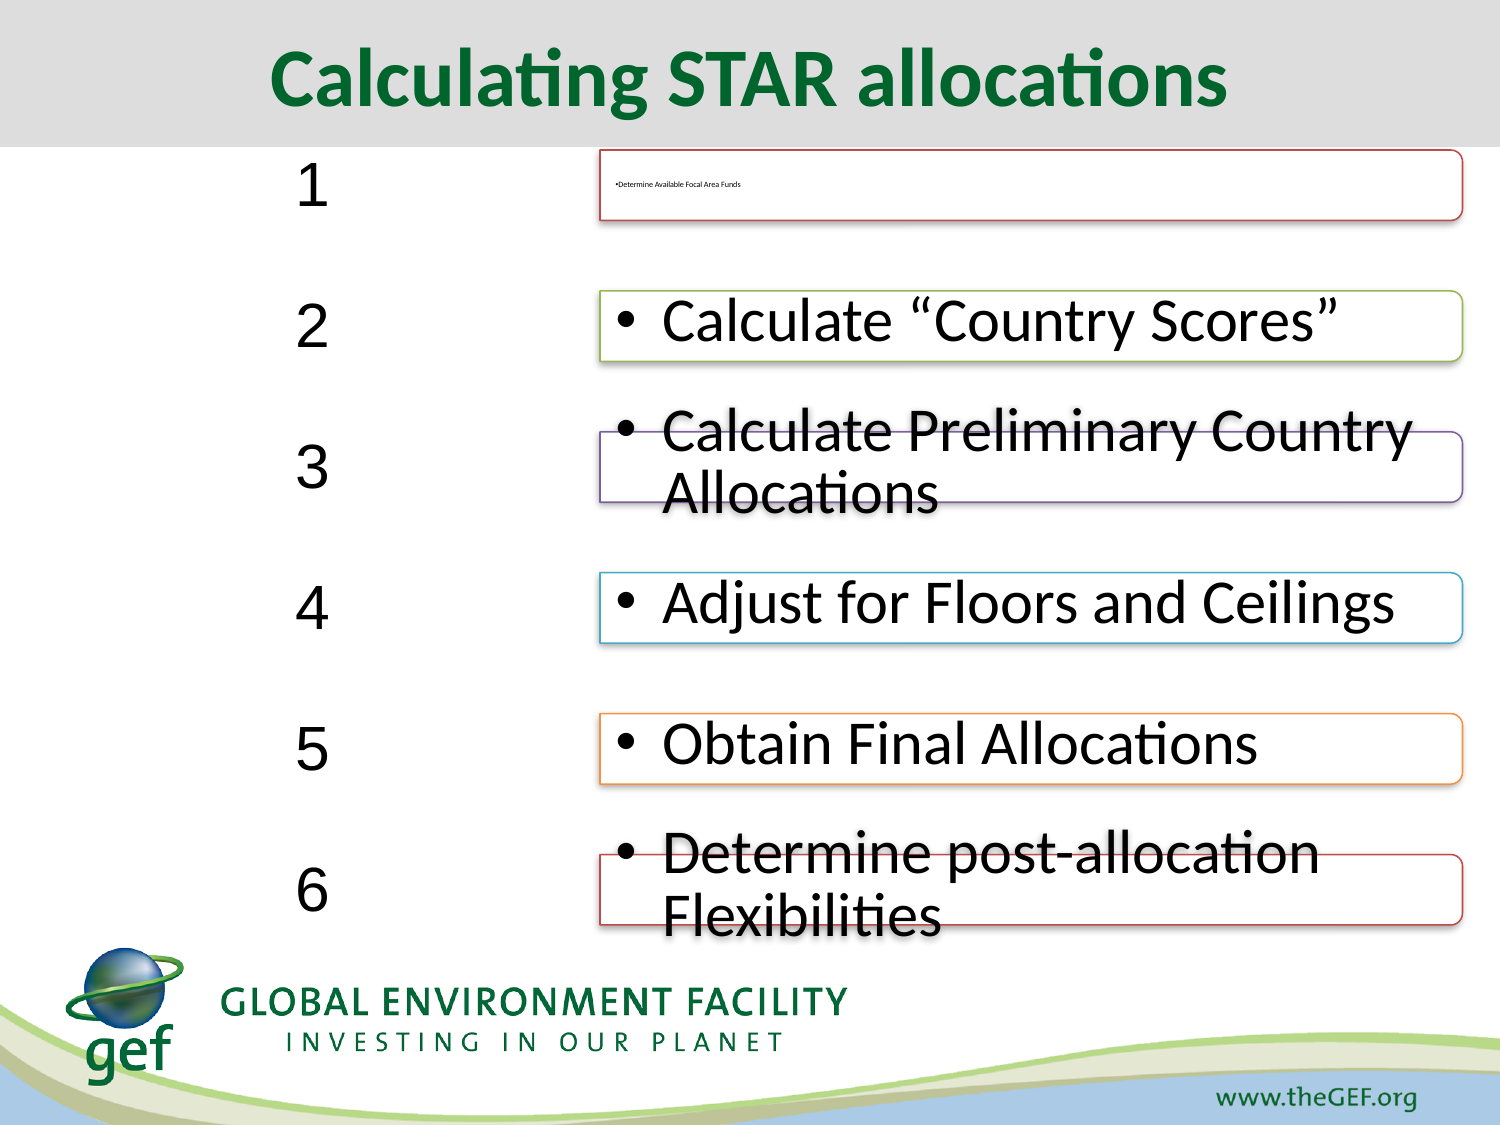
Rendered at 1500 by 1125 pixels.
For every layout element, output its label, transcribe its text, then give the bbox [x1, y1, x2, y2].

text_box Calculating STAR allocations [0, 0, 1500, 147]
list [24, 149, 1463, 926]
picture [786, 926, 800, 932]
picture [0, 920, 1500, 1125]
